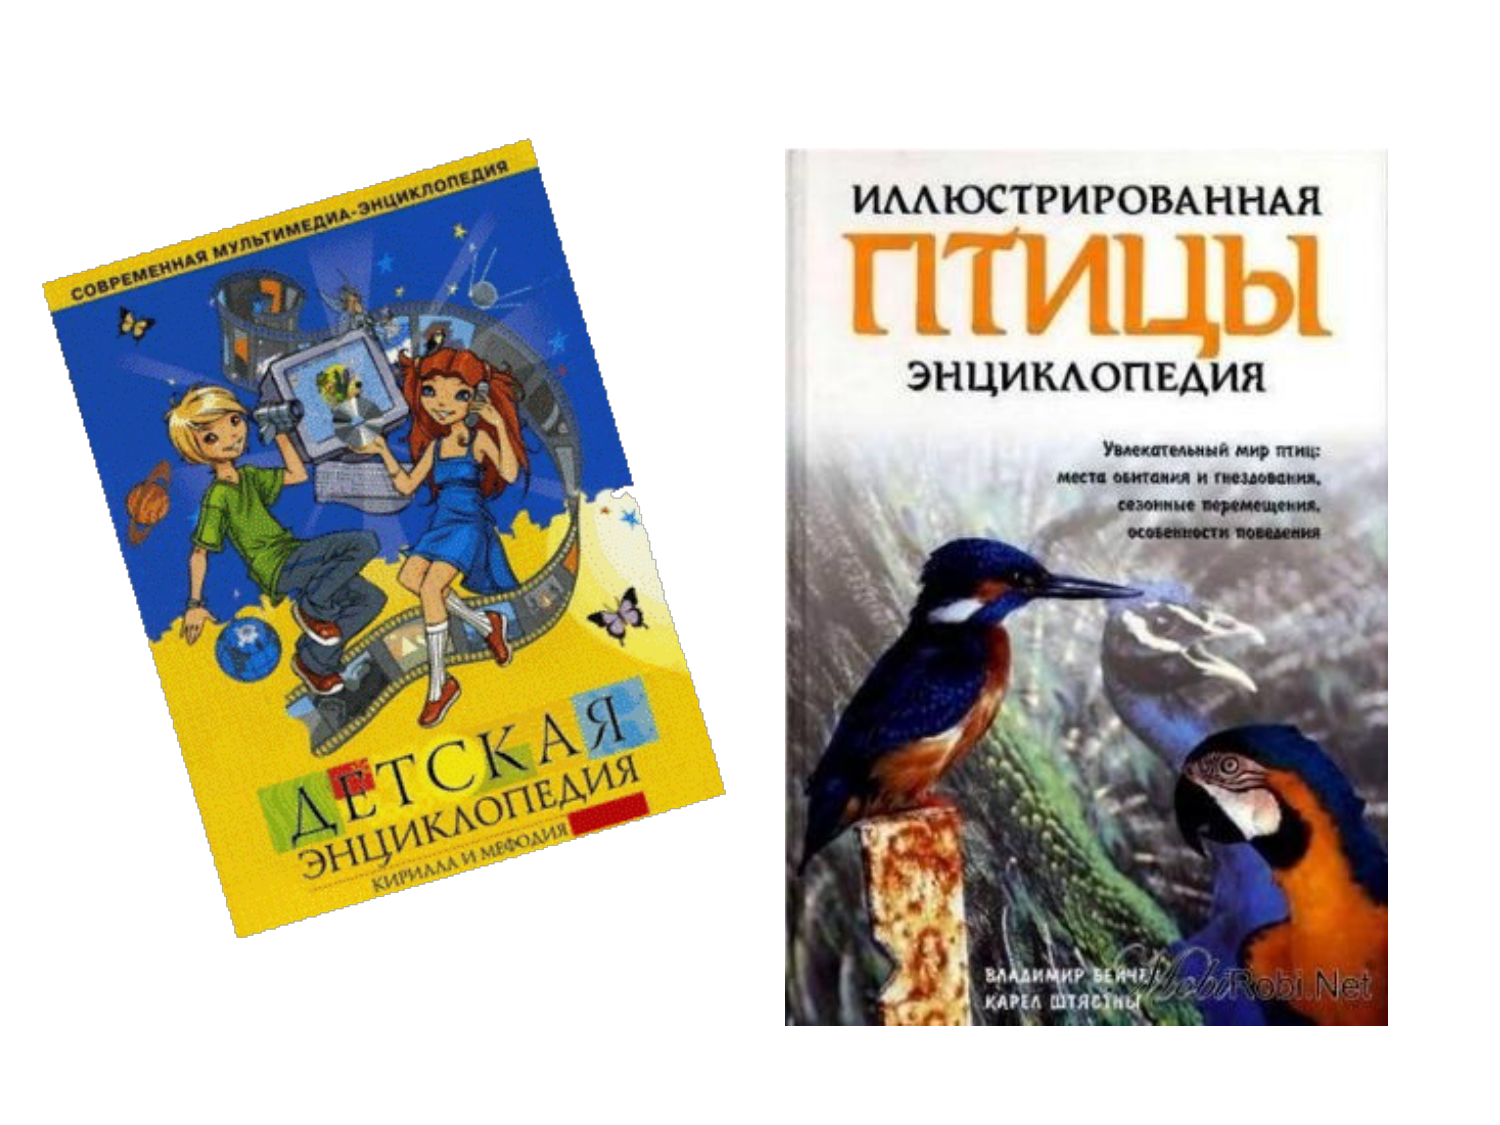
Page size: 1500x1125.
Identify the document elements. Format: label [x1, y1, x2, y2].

picture [785, 148, 1388, 1026]
list [40, 136, 728, 943]
